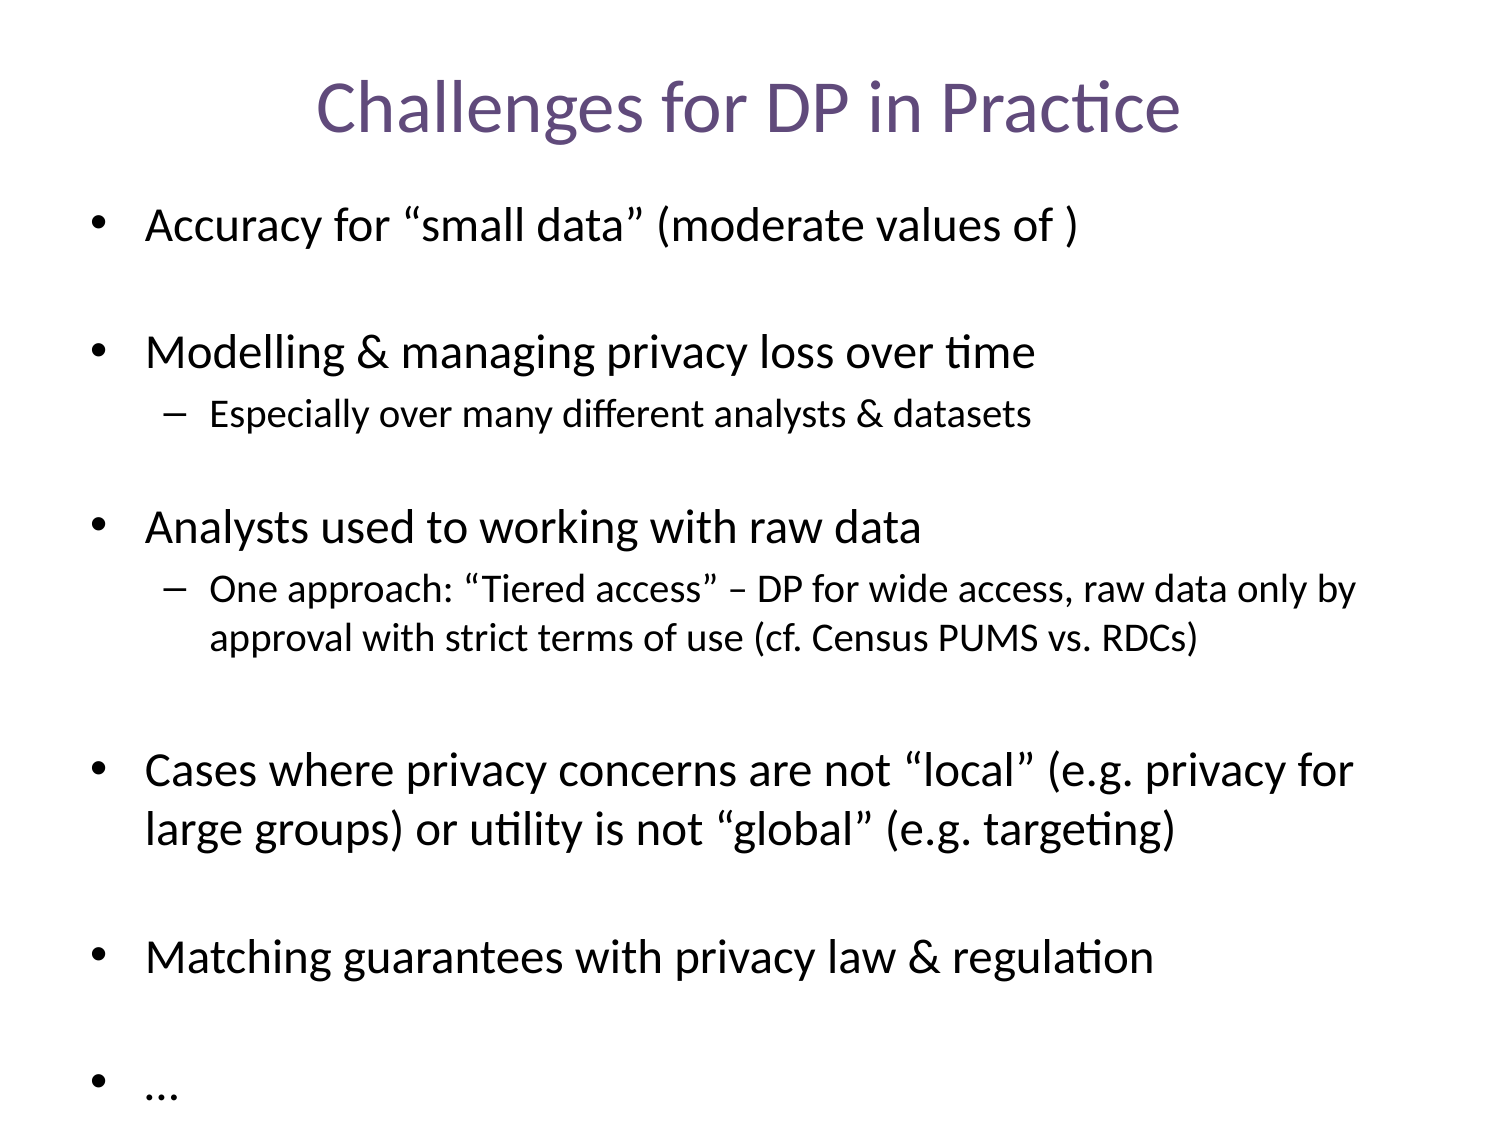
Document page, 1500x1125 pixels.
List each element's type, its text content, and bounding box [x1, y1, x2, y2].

title Challenges for DP in Practice [75, 24, 1425, 180]
